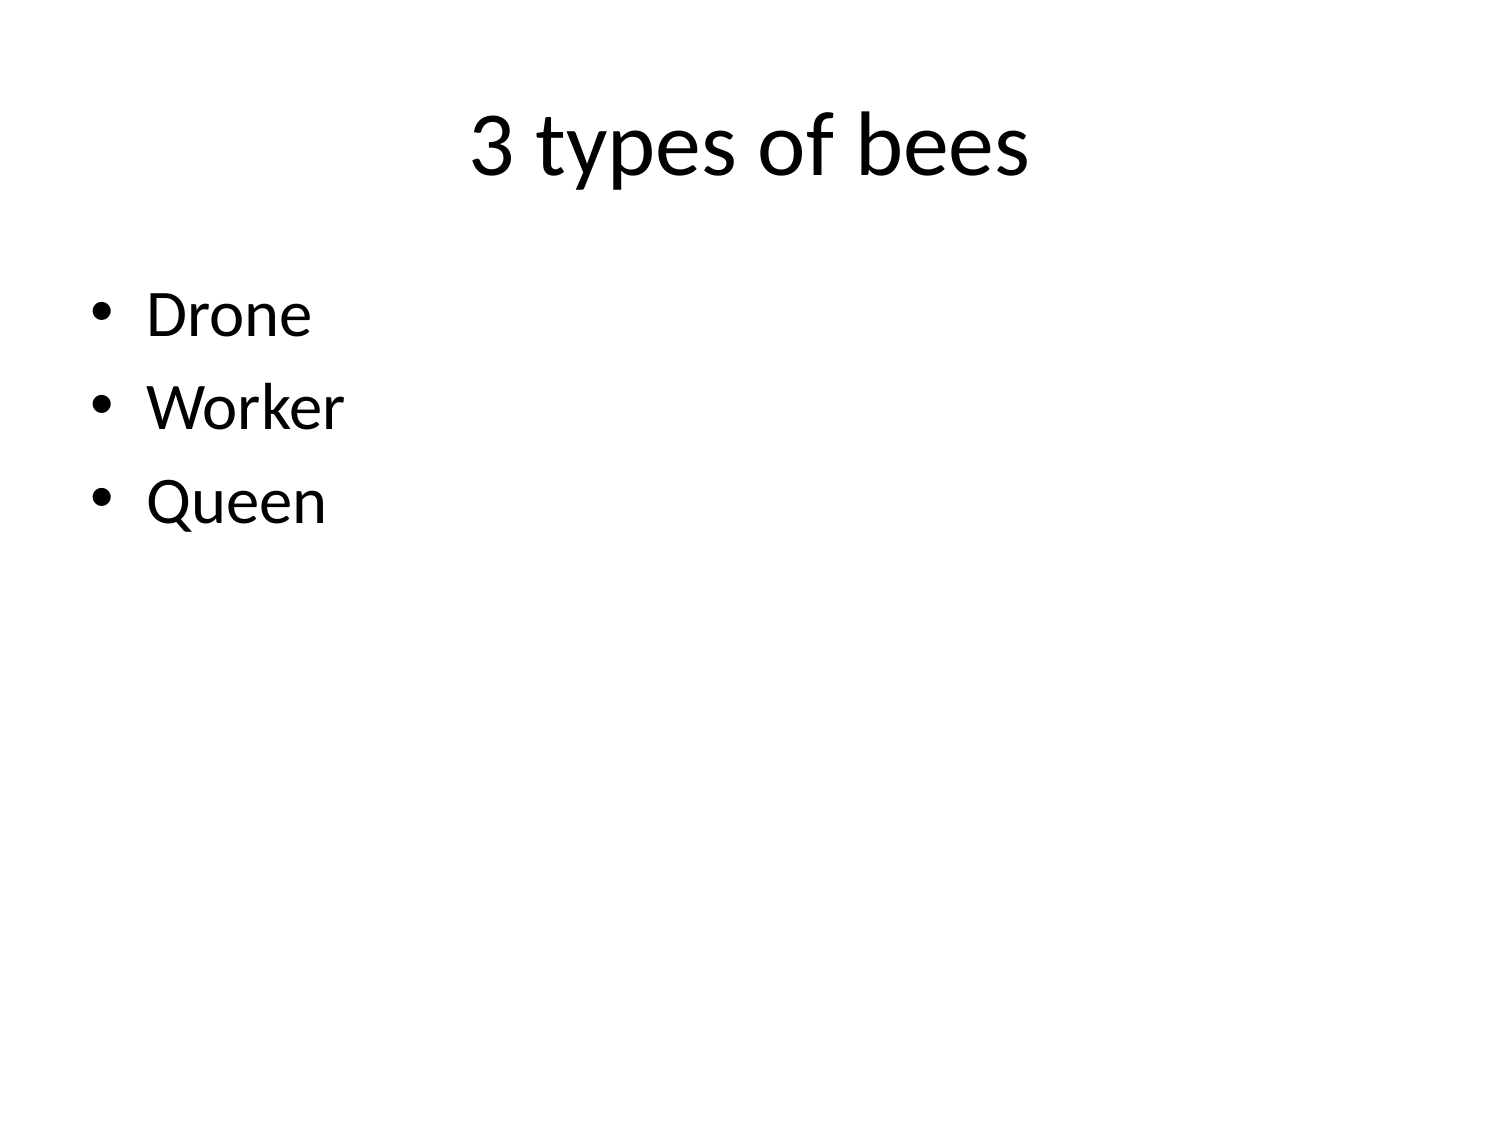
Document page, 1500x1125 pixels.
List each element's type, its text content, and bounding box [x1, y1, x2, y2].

list Drone Worker Queen [75, 262, 1425, 1005]
title 3 types of bees [75, 45, 1425, 233]
